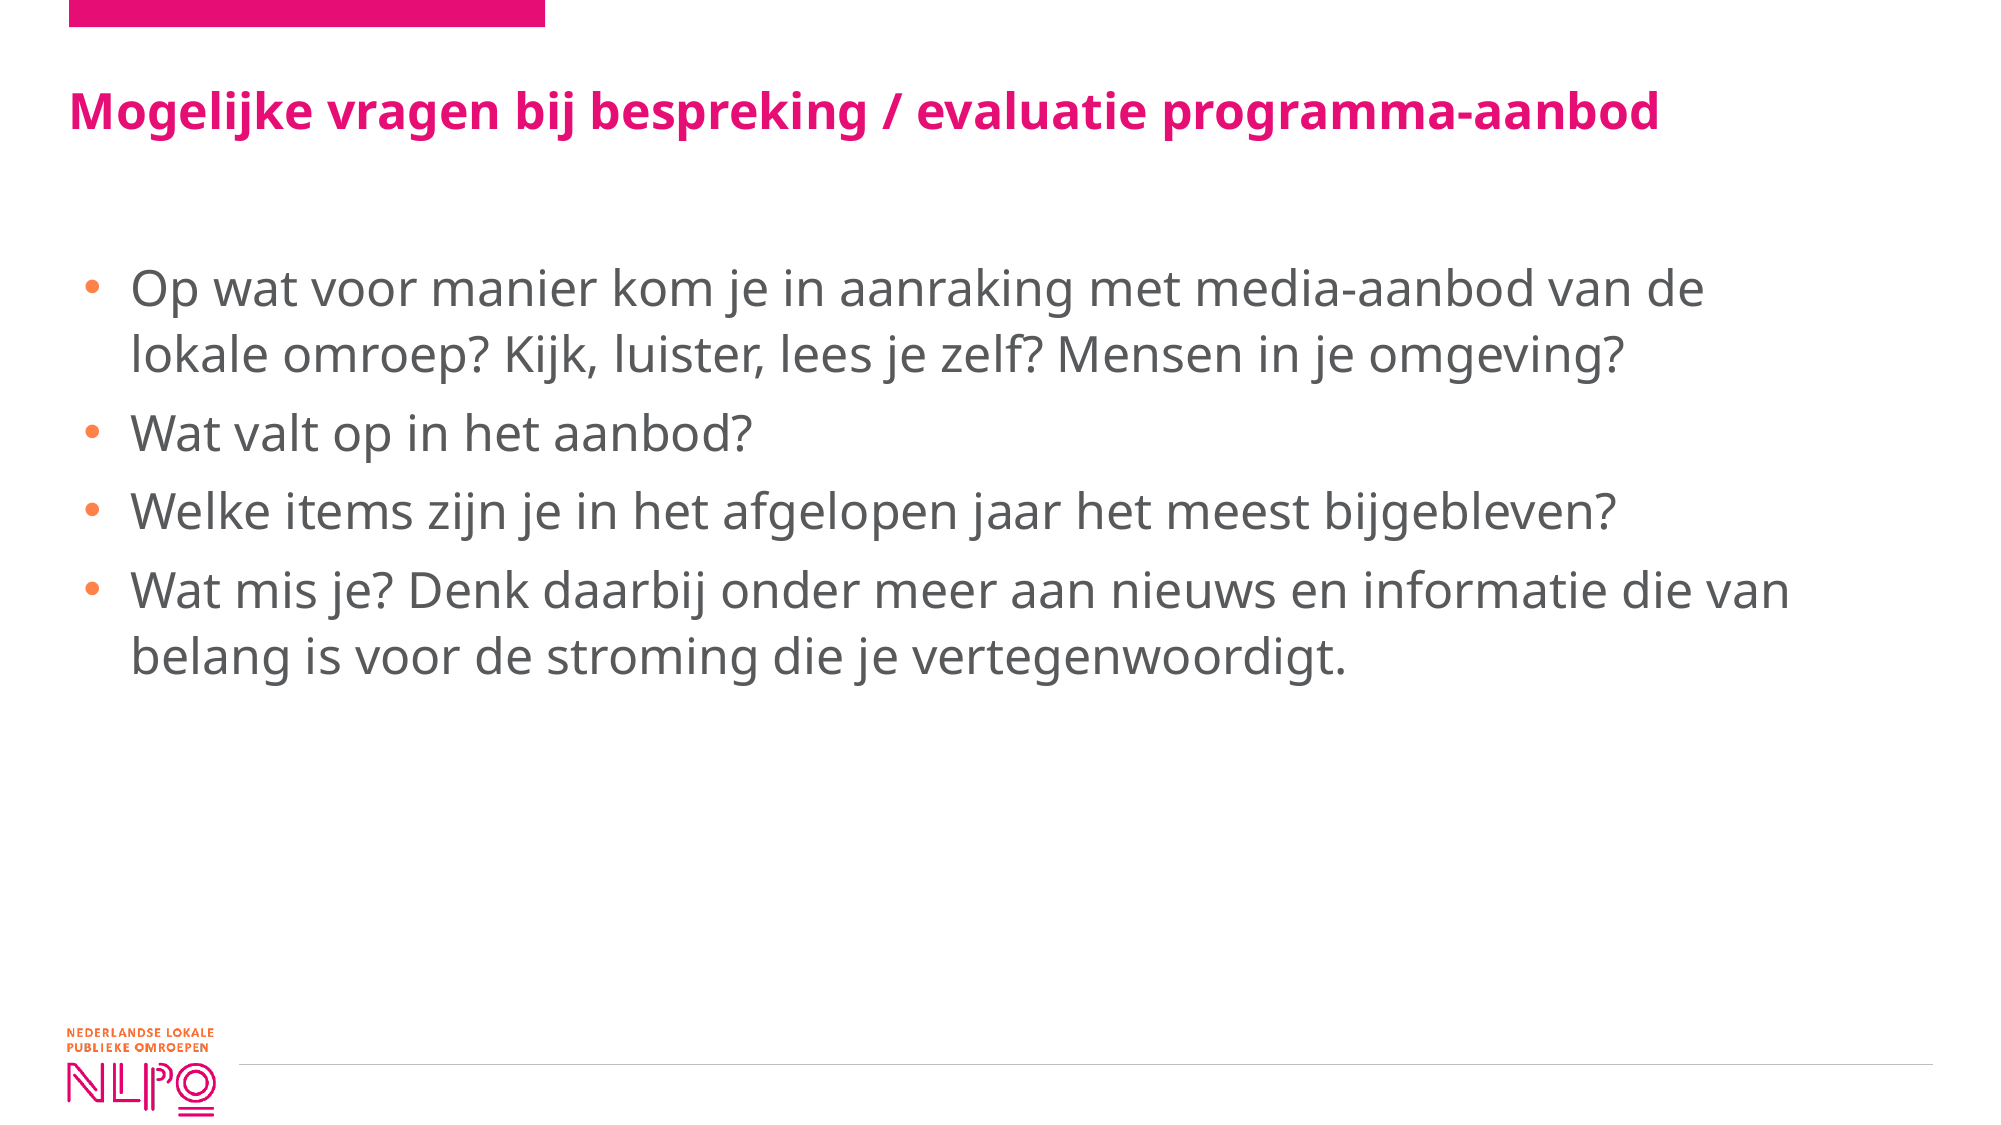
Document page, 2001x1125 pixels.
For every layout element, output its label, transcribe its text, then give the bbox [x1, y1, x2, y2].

text_box Op wat voor manier kom je in aanraking met media-aanbod van de lokale omroep? Kijk, luister, lees je zelf? Mensen in je omgeving? Wat valt op in het aanbod? Welke items zijn je in het afgelopen jaar het meest bijgebleven? Wat mis je? Denk daarbij onder meer aan nieuws en informatie die van belang is voor de stroming die je vertegenwoordigt. [68, 243, 1842, 692]
picture [67, 1028, 216, 1118]
title Mogelijke vragen bij bespreking / evaluatie programma-aanbod [68, 59, 1934, 141]
